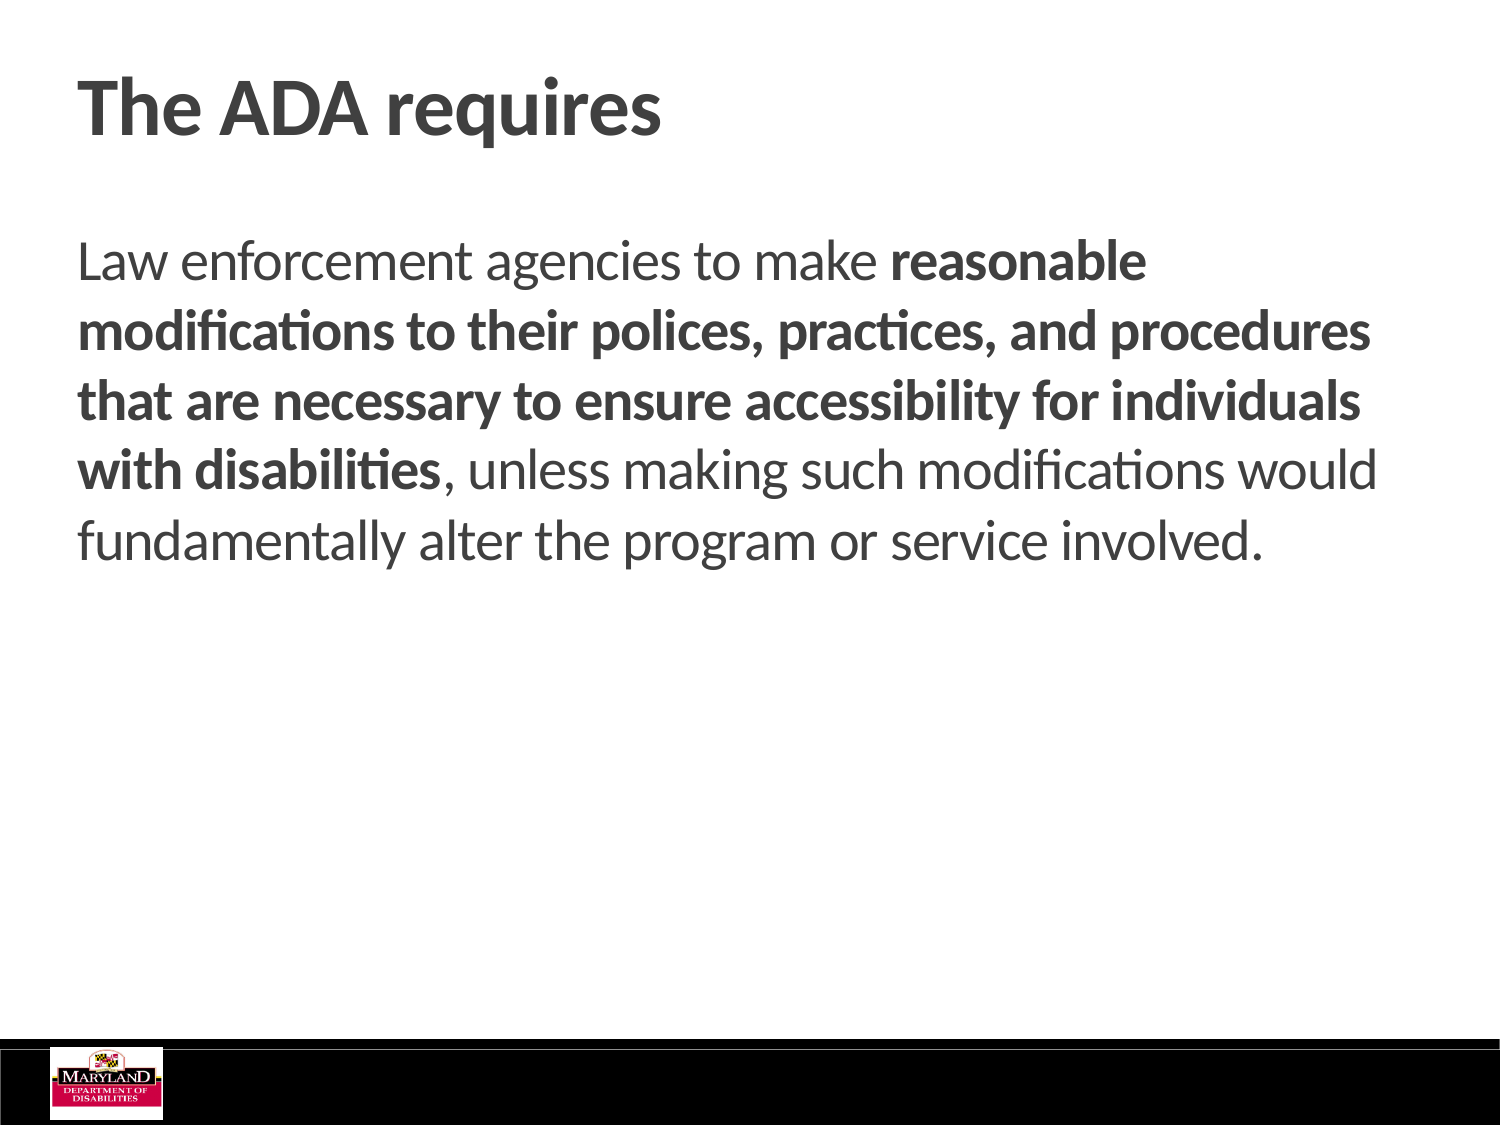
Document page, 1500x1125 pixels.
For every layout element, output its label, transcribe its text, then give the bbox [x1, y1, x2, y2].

title The ADA requires Law enforcement agencies to make reasonable modifications to their polices, practices, and procedures that are necessary to ensure accessibility for individuals with disabilities, unless making such modifications would fundamentally alter the program or service involved. [62, 45, 1413, 1000]
picture [50, 1047, 163, 1120]
